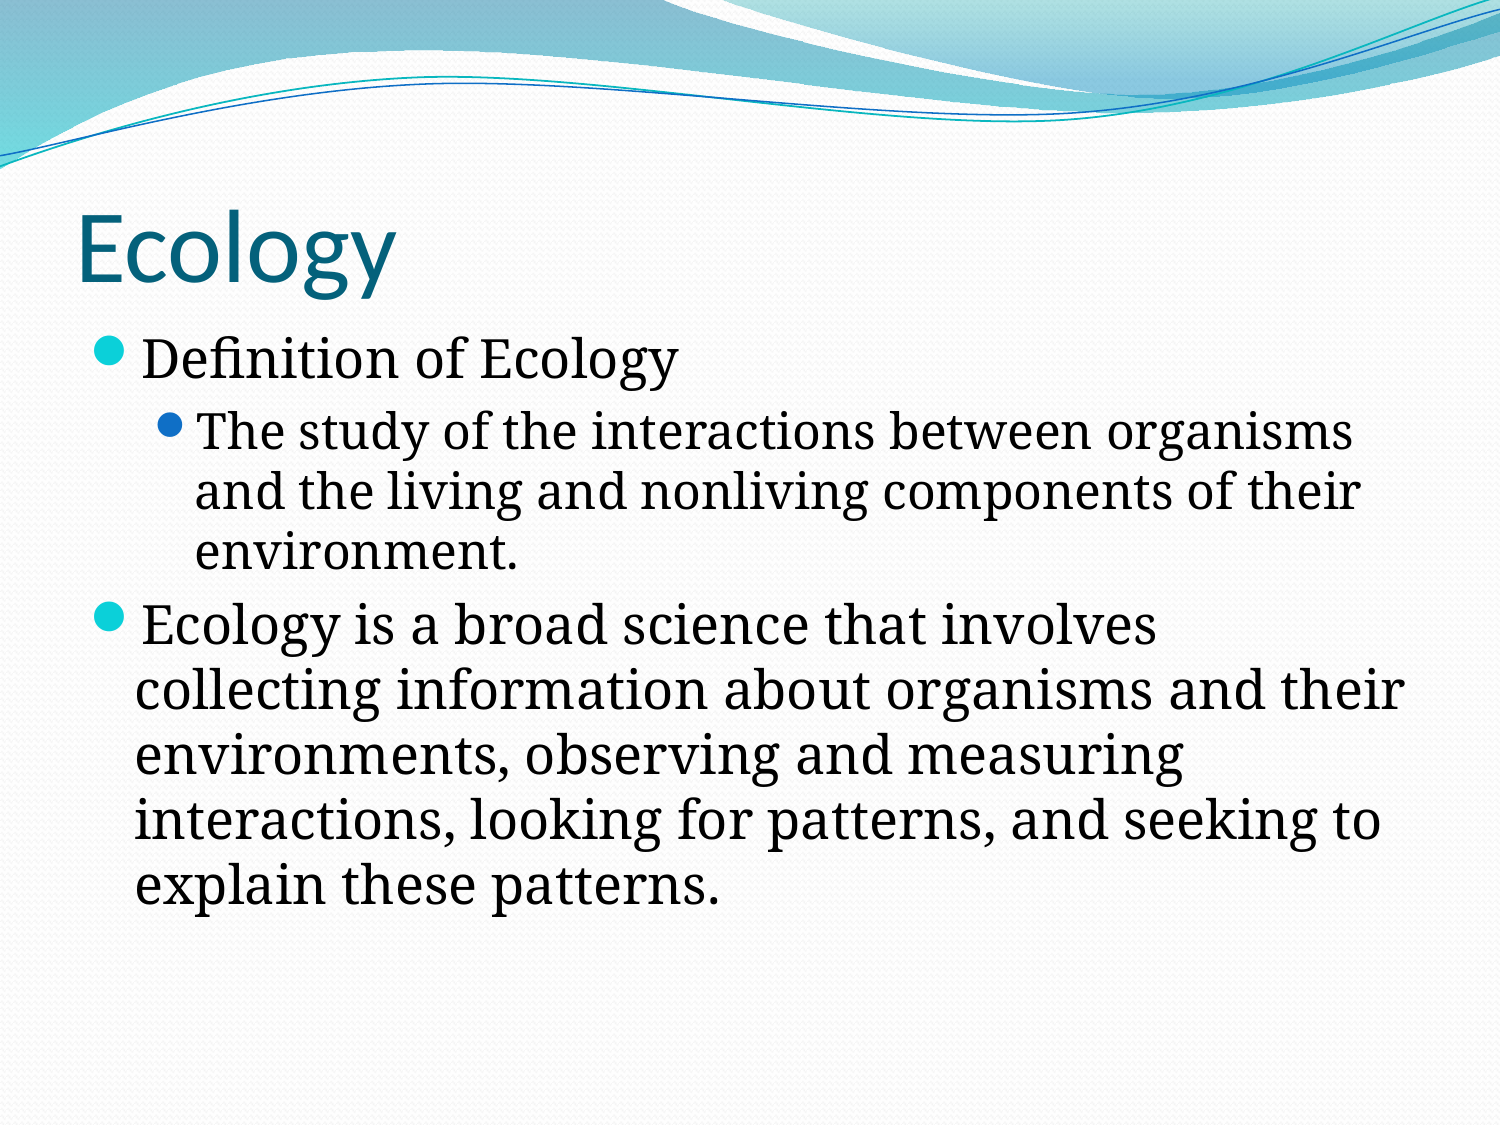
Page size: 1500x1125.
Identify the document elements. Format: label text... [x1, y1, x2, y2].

title Ecology [75, 115, 1425, 303]
list Definition of Ecology The study of the interactions between organisms and the living and nonliving components of their environment. Ecology is a broad science that involves collecting information about organisms and their environments, observing and measuring interactions, looking for patterns, and seeking to explain these patterns. [75, 317, 1425, 1038]
